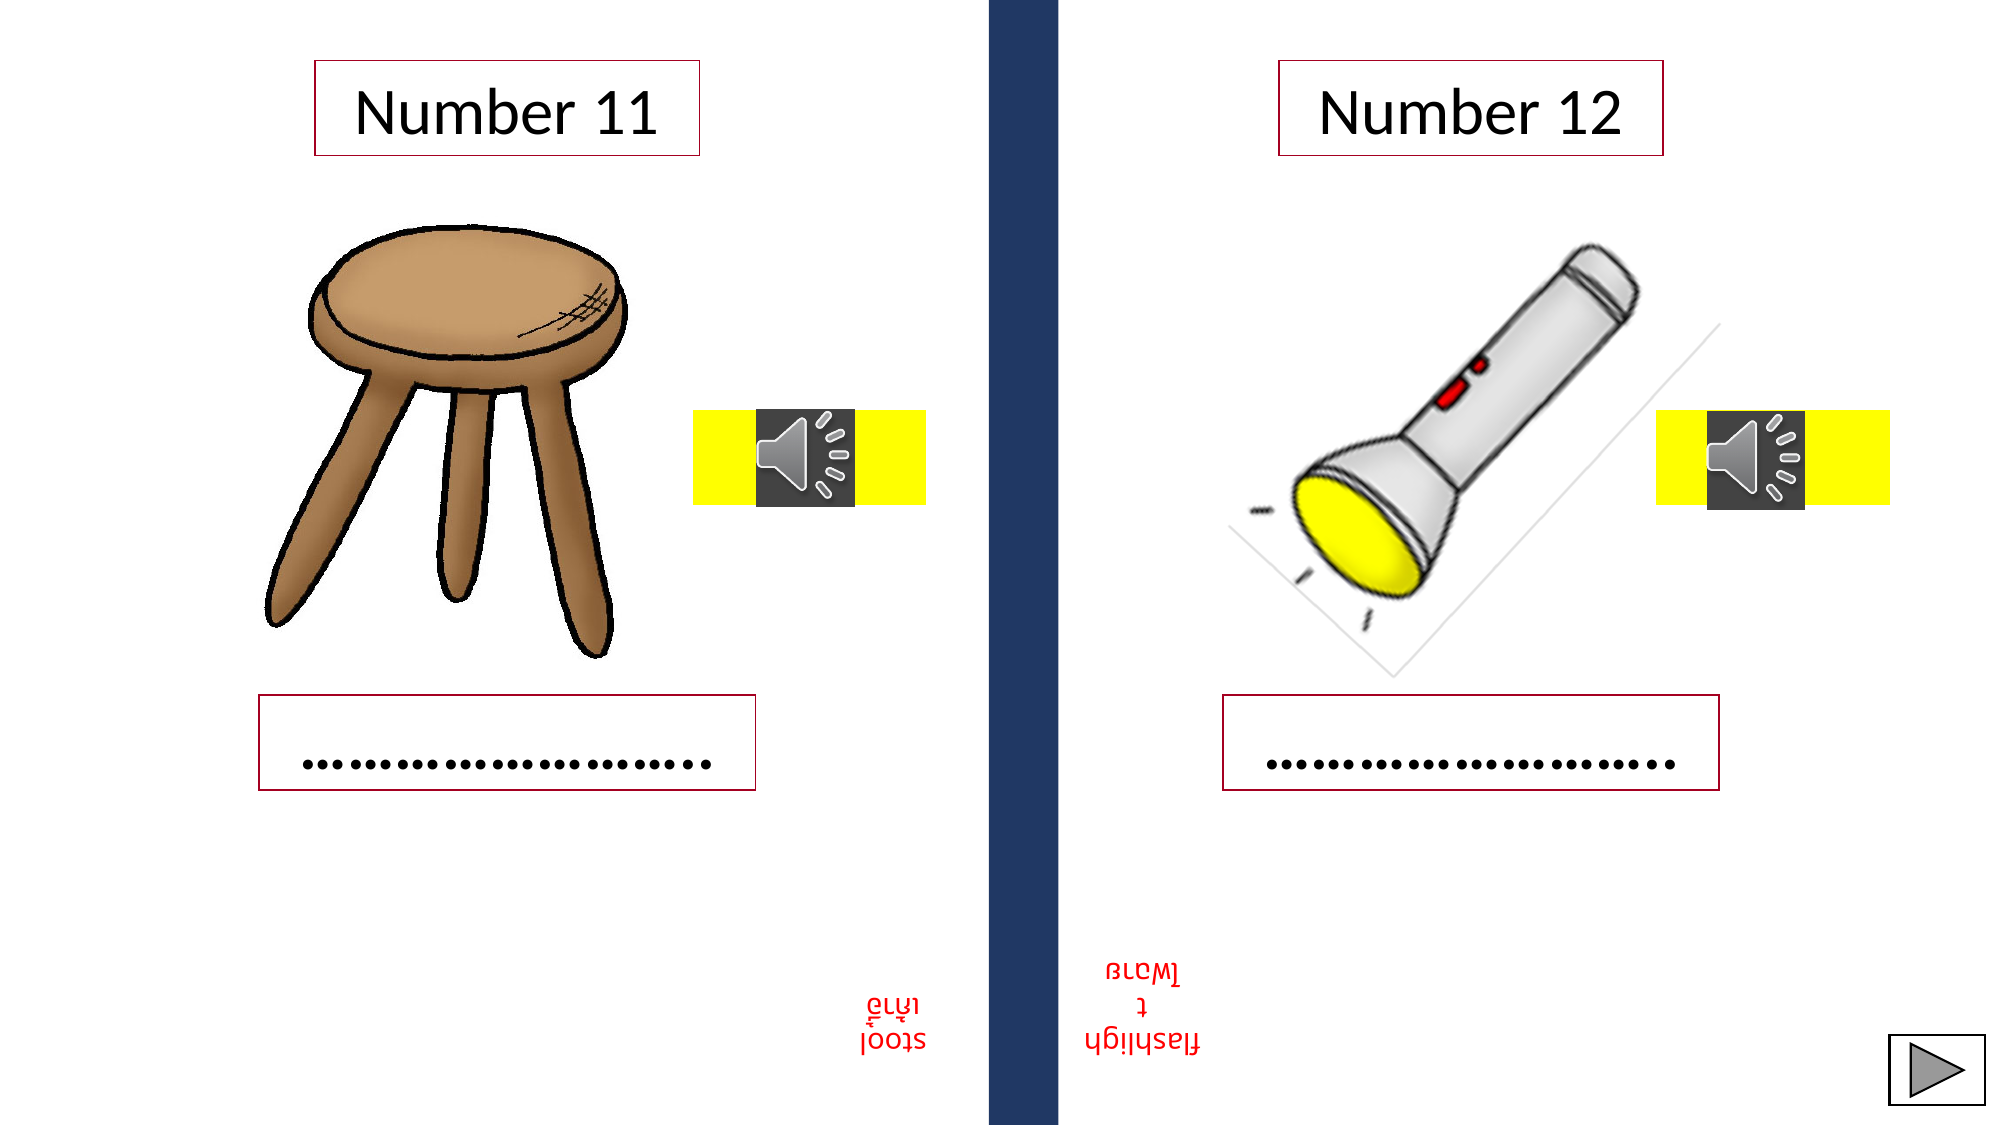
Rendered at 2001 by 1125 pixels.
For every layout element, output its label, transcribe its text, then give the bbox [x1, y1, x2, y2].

text_box flashlight ไฟฉาย [1065, 950, 1219, 1071]
table_header [856, 410, 926, 505]
picture [221, 209, 672, 682]
picture [755, 407, 856, 508]
text_box Number 12 [1278, 60, 1664, 156]
picture [1228, 173, 1806, 680]
table_header [1806, 410, 1890, 505]
text_box …………………….. [1222, 695, 1720, 790]
text_box stool เก้าอี้ [809, 985, 978, 1071]
text_box [988, 0, 1059, 1125]
text_box …………………….. [259, 695, 756, 790]
text_box Number 11 [315, 60, 700, 156]
table_header [693, 410, 755, 505]
text_box [1888, 1034, 1986, 1106]
